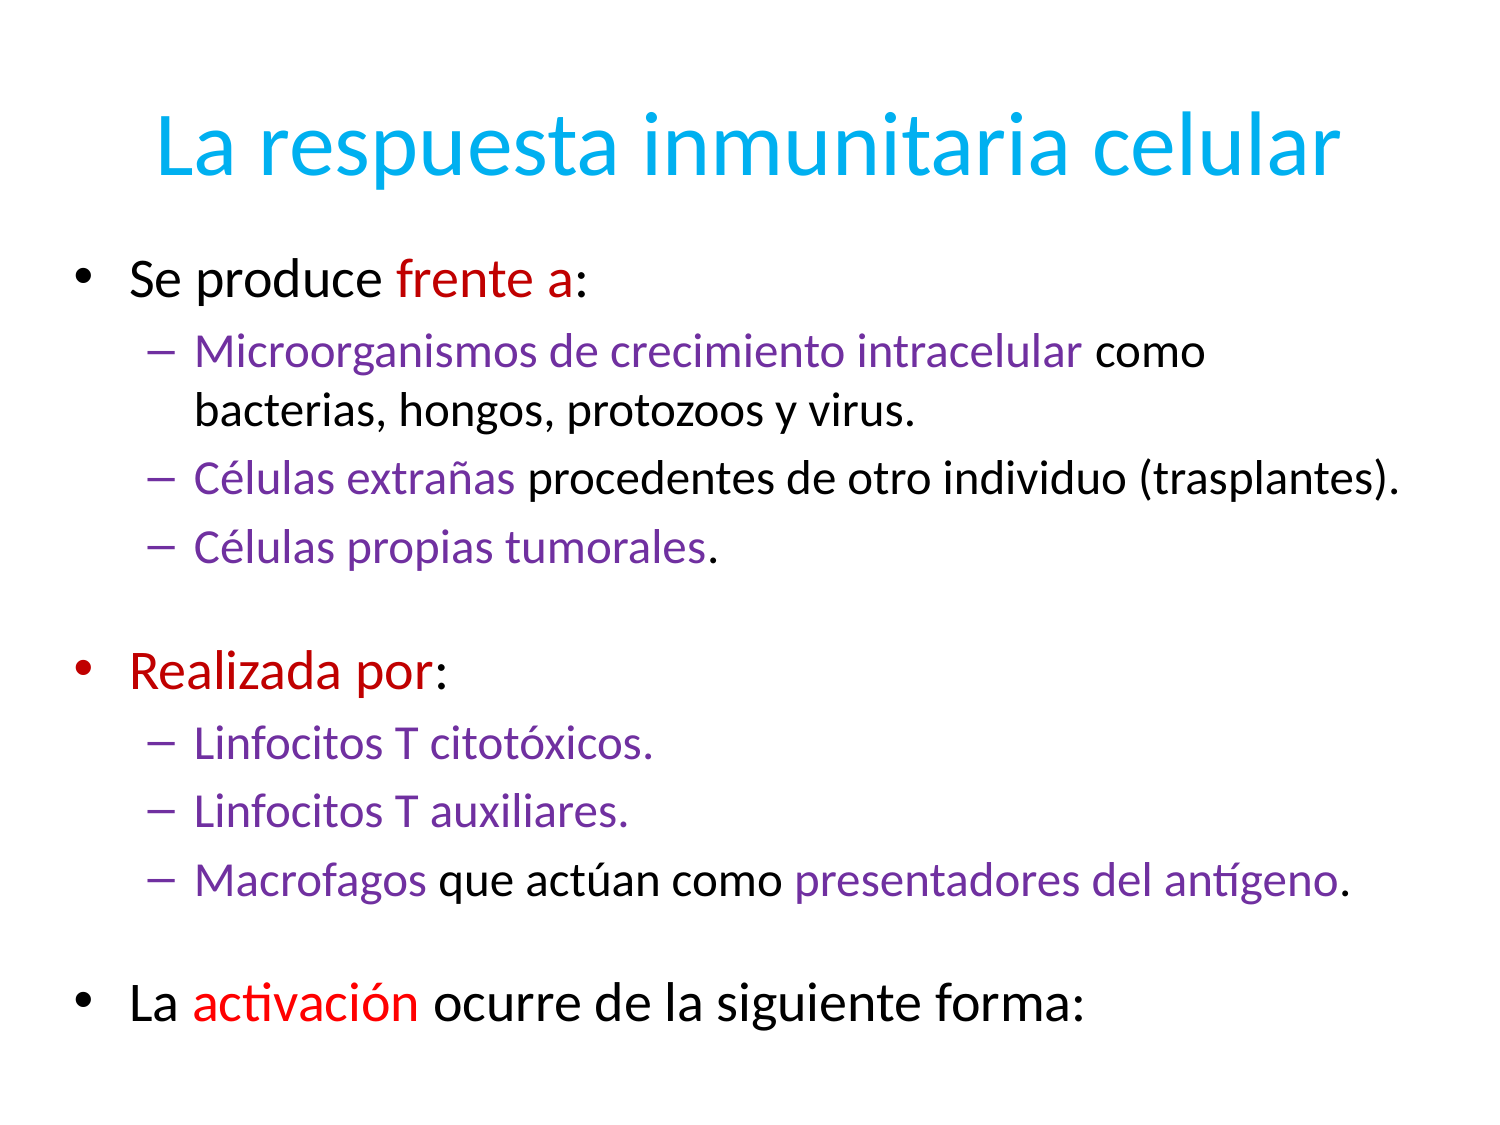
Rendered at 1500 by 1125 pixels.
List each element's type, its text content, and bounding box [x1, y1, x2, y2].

title La respuesta inmunitaria celular [75, 45, 1425, 233]
list Se produce frente a: Microorganismos de crecimiento intracelular como bacterias, hongos, protozoos y virus. Células extrañas procedentes de otro individuo (trasplantes). Células propias tumorales. Realizada por: Linfocitos T citotóxicos. Linfocitos T auxiliares. Macrofagos que actúan como presentadores del antígeno. La activación ocurre de la siguiente forma: [58, 234, 1425, 1067]
